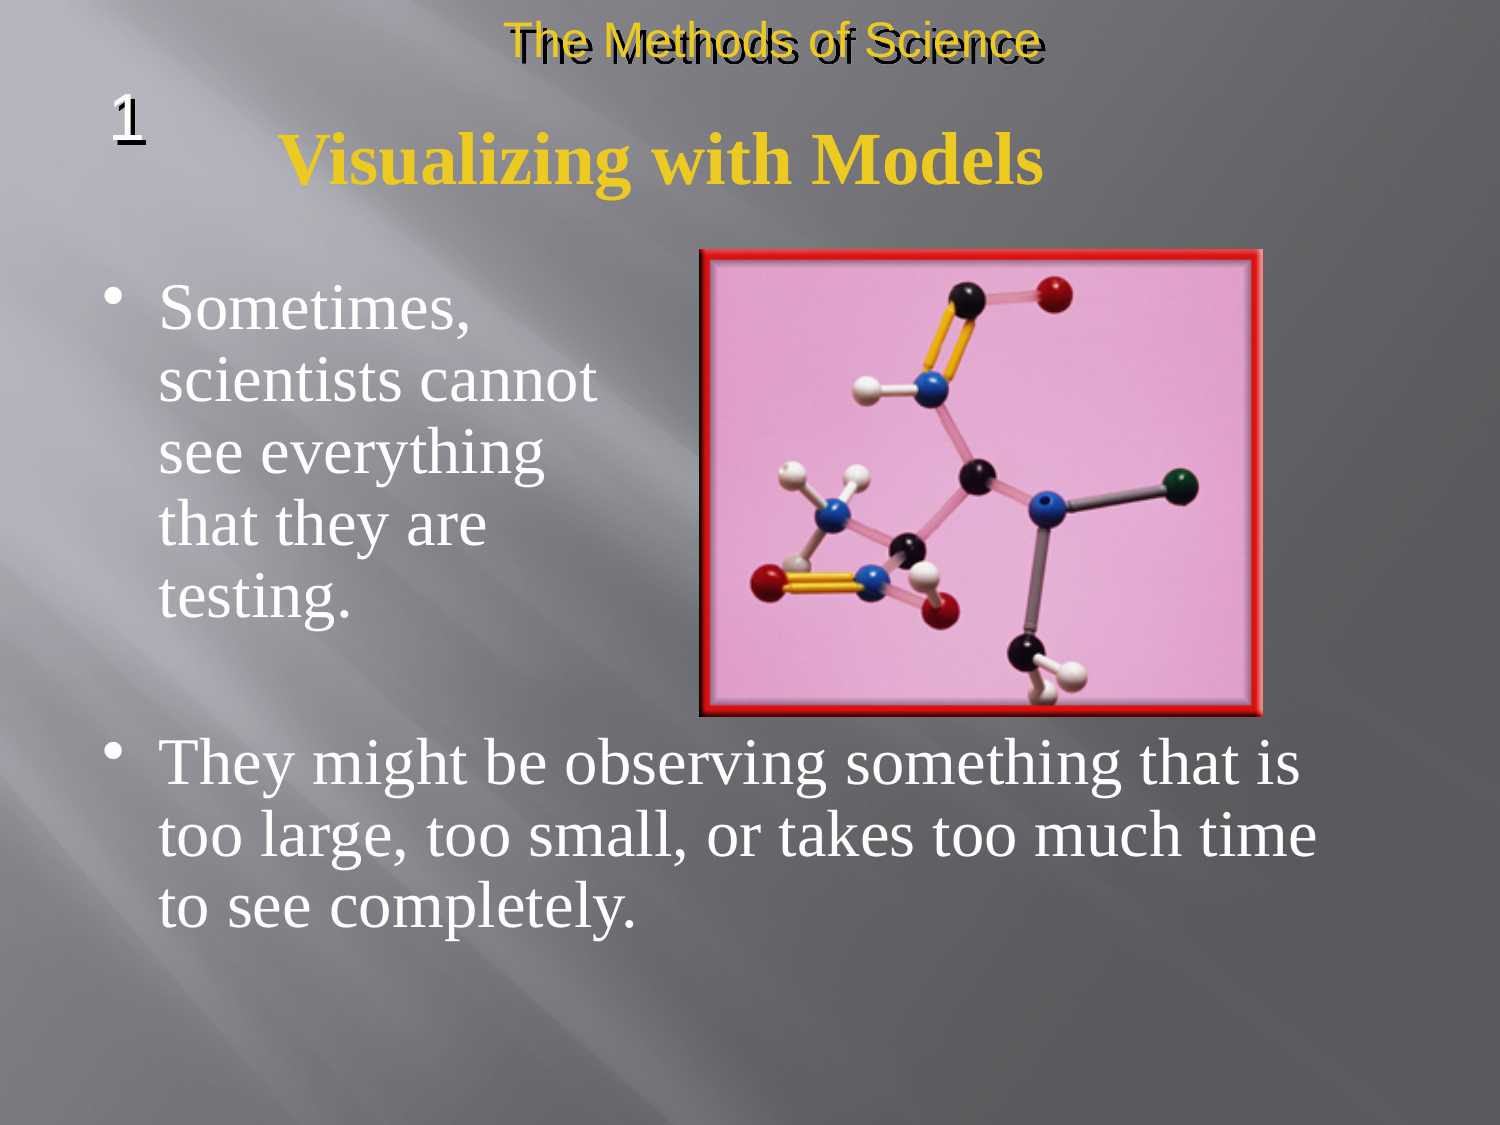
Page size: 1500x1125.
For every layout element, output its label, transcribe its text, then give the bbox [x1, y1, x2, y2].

text_box Visualizing with Models [262, 112, 1301, 209]
text_box They might be observing something that is too large, too small, or takes too much time to see completely. [87, 719, 1375, 950]
text_box The Methods of Science [487, 0, 1057, 75]
text_box 1 [93, 66, 161, 162]
text_box Sometimes, scientists cannot see everything that they are testing. [87, 264, 638, 639]
picture [699, 249, 1263, 718]
